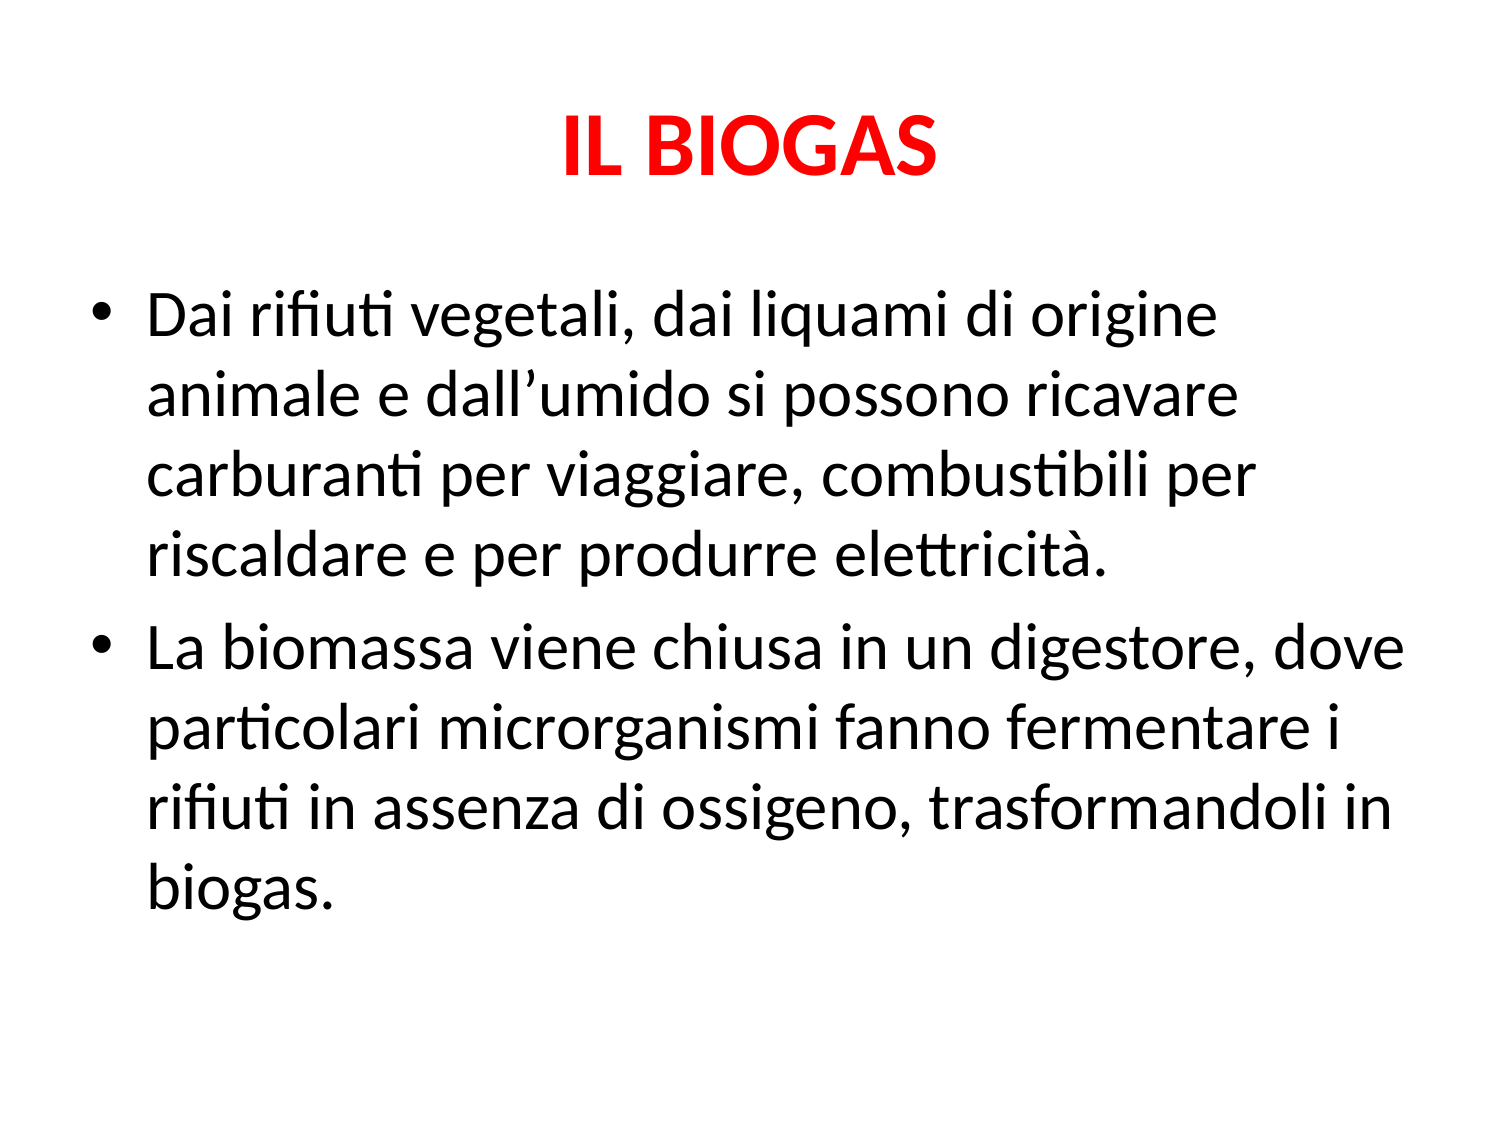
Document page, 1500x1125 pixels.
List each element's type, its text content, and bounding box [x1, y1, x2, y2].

list Dai rifiuti vegetali, dai liquami di origine animale e dall’umido si possono ricavare carburanti per viaggiare, combustibili per riscaldare e per produrre elettricità. La biomassa viene chiusa in un digestore, dove particolari microrganismi fanno fermentare i rifiuti in assenza di ossigeno, trasformandoli in biogas. [75, 262, 1425, 1005]
title IL BIOGAS [75, 45, 1425, 233]
